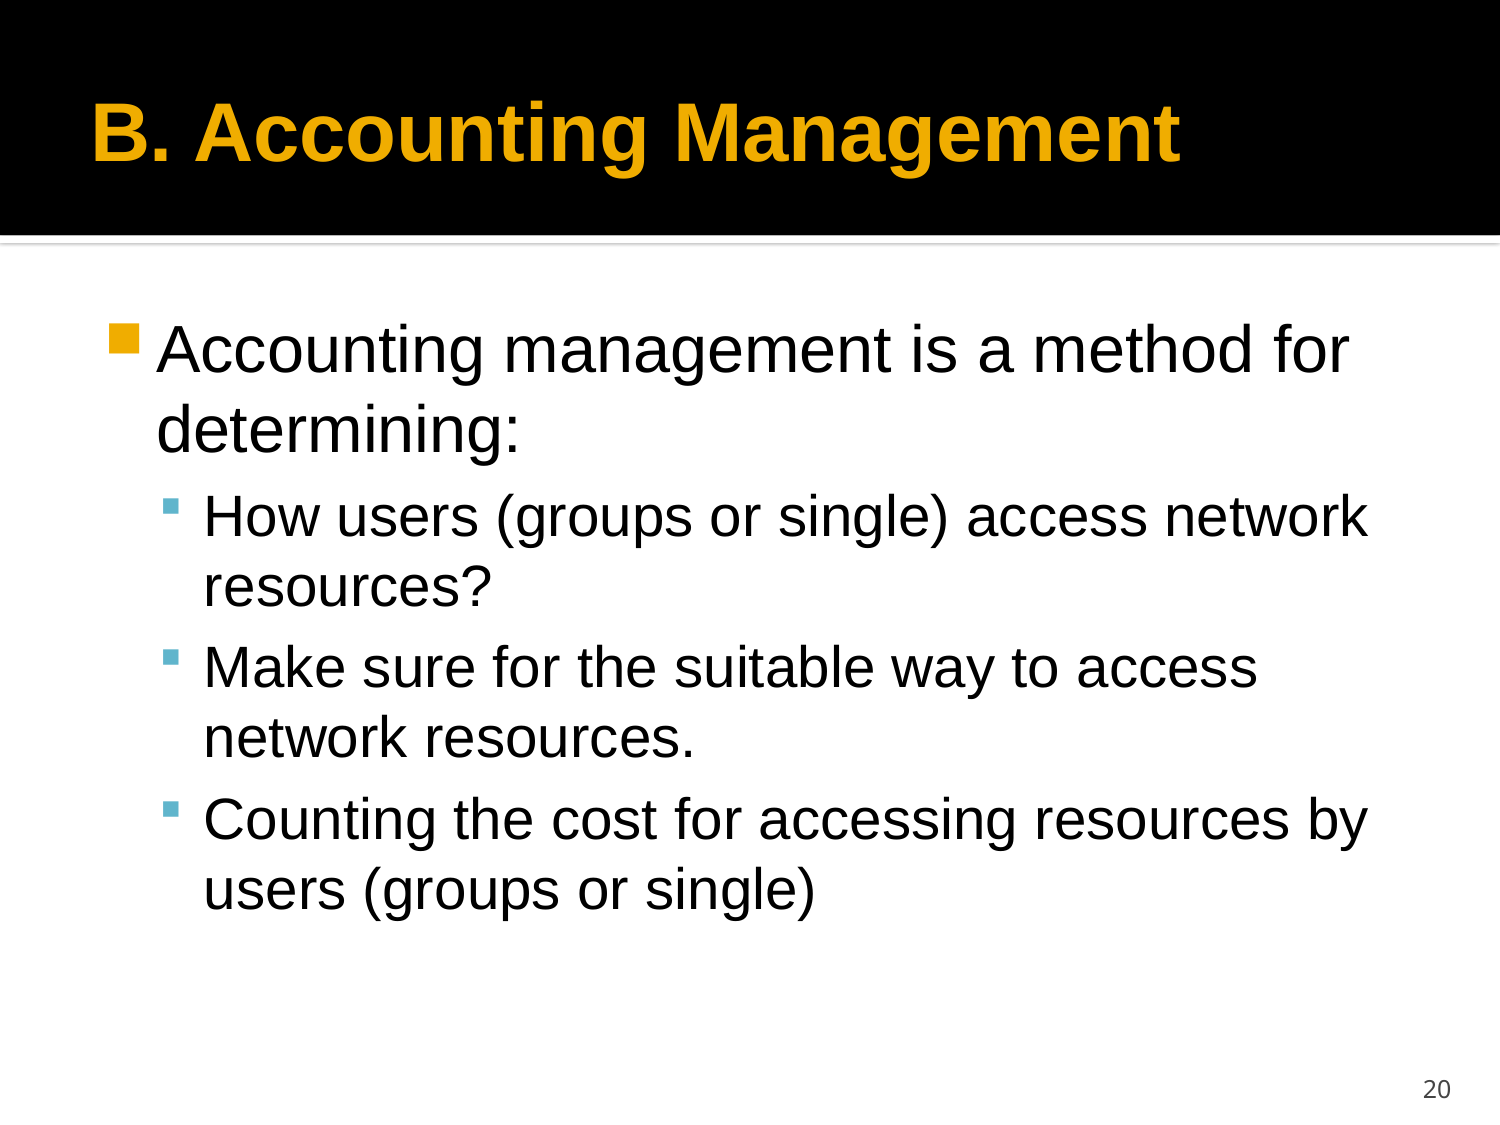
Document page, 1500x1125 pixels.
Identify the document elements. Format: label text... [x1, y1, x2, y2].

slide_number 20 [1345, 1062, 1467, 1108]
list Accounting management is a method for determining: How users (groups or single) access network resources? Make sure for the suitable way to access network resources. Counting the cost for accessing resources by users (groups or single) [75, 291, 1425, 1050]
title B. Accounting Management [75, 25, 1425, 231]
